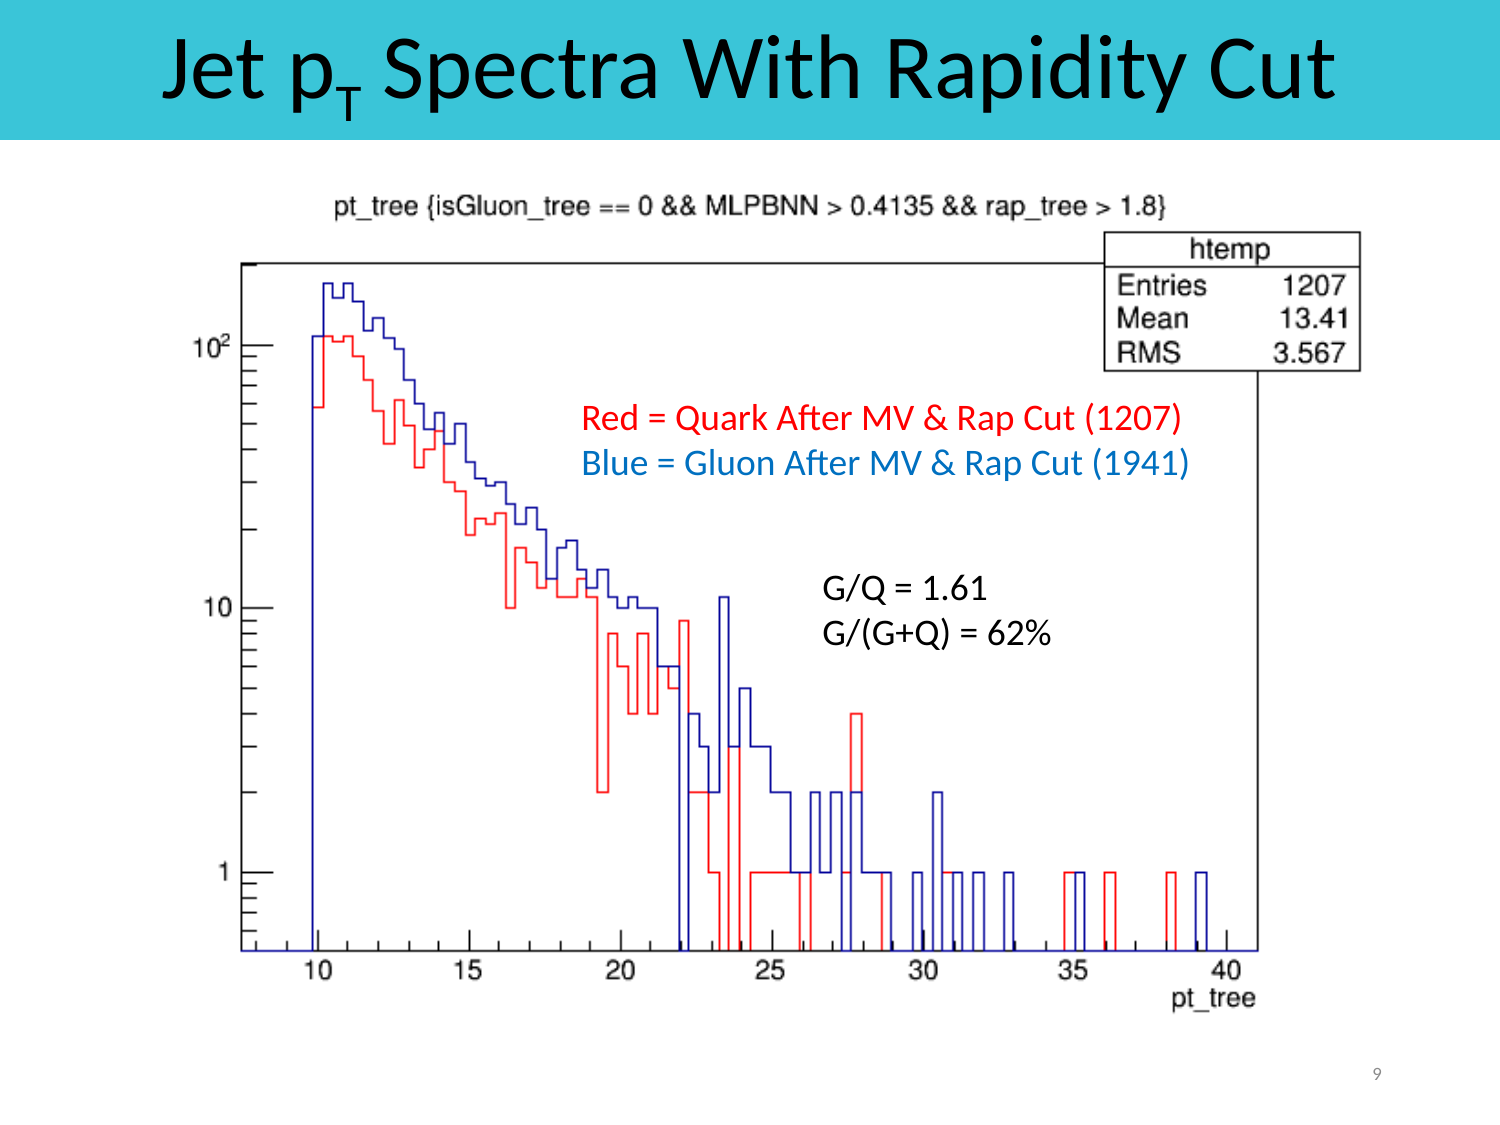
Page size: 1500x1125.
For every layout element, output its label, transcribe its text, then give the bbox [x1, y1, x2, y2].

slide_number 9 [1059, 1042, 1397, 1103]
text_box Jet pT Spectra With Rapidity Cut [0, 0, 1500, 140]
picture [115, 177, 1385, 1038]
